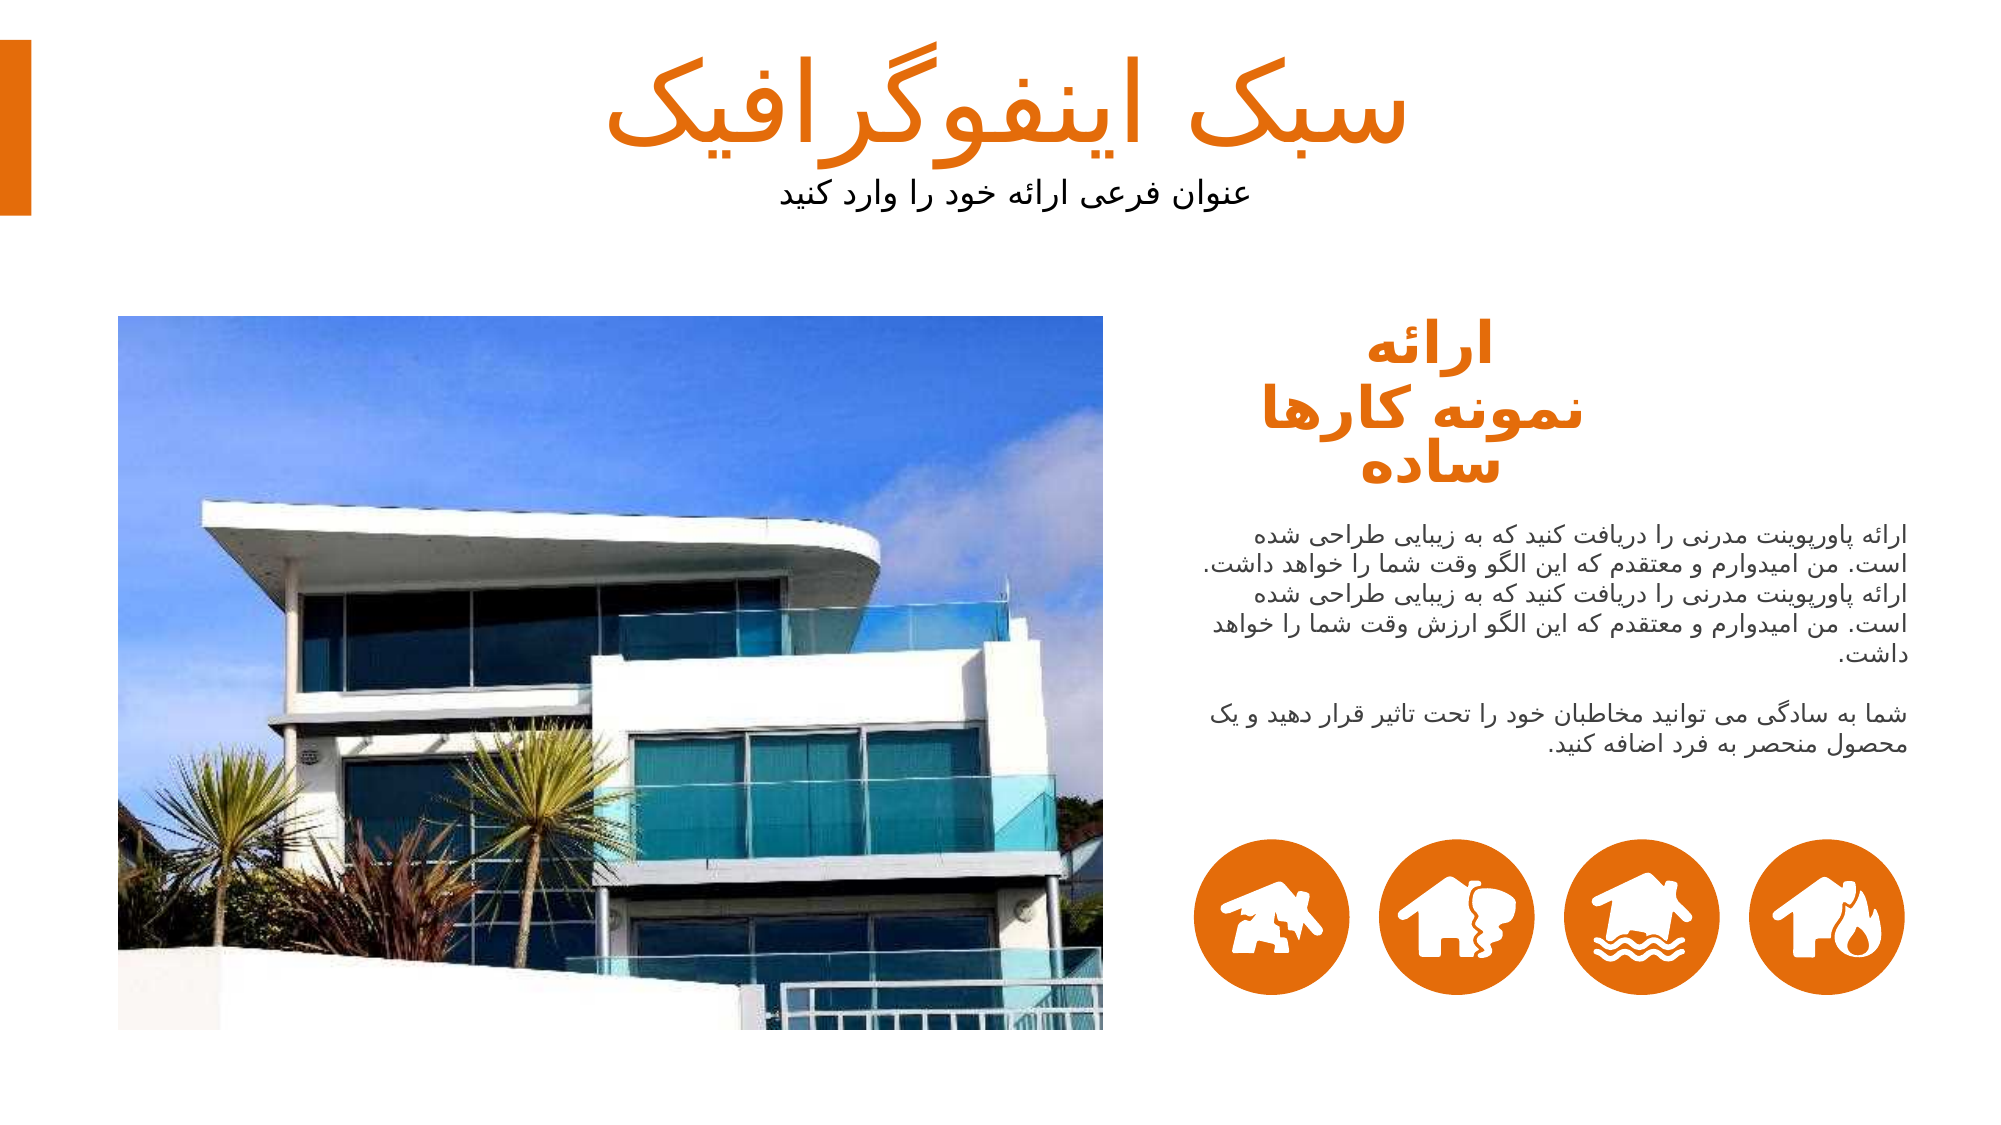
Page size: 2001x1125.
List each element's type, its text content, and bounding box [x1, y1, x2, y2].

picture [118, 316, 1103, 1030]
text_box ارائه پاورپوینت مدرنی را دریافت کنید که به زیبایی طراحی شده است. من امیدوارم و معتقدم که این الگو وقت شما را خواهد داشت. ارائه پاورپوینت مدرنی را دریافت کنید که به زیبایی طراحی شده است. من امیدوارم و معتقدم که این الگو ارزش وقت شما را خواهد داشت. شما به سادگی می توانید مخاطبان خود را تحت تاثیر قرار دهید و یک محصول منحصر به فرد اضافه کنید. [1186, 510, 1924, 765]
text_box [1220, 881, 1324, 954]
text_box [1397, 876, 1516, 958]
list سبک اینفوگرافیک [67, 42, 1950, 161]
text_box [1591, 872, 1693, 962]
text_box [1377, 838, 1536, 996]
list عنوان فرعی ارائه خود را وارد کنید [67, 161, 1950, 219]
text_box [1772, 876, 1882, 958]
text_box ساده [1311, 433, 1568, 487]
text_box ارائه [1203, 313, 1673, 368]
text_box [1563, 838, 1721, 996]
text_box [1192, 838, 1351, 996]
text_box [1748, 838, 1906, 996]
text_box نمونه کارها [1243, 377, 1618, 433]
